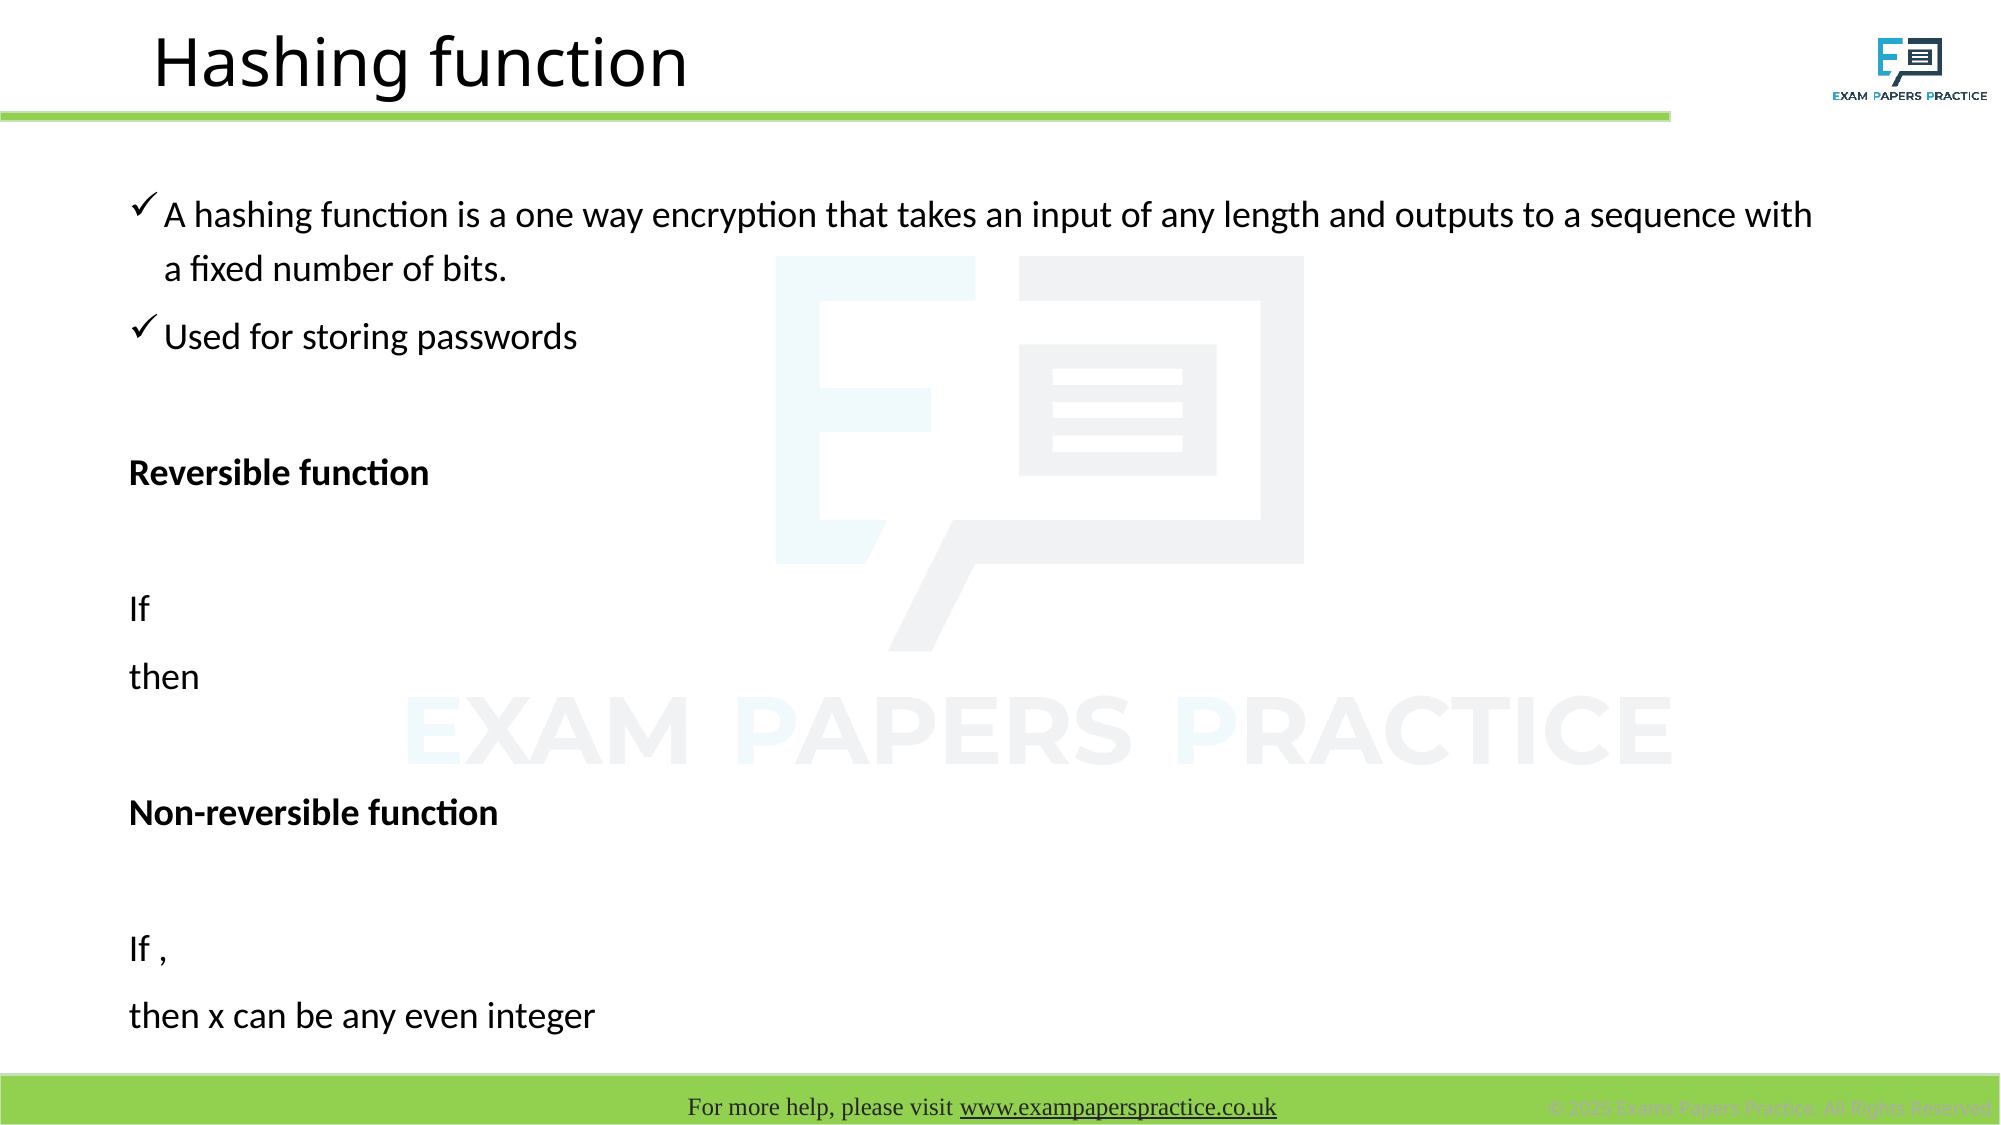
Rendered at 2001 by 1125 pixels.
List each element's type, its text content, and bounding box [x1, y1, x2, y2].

title Hashing function [137, 59, 1863, 70]
